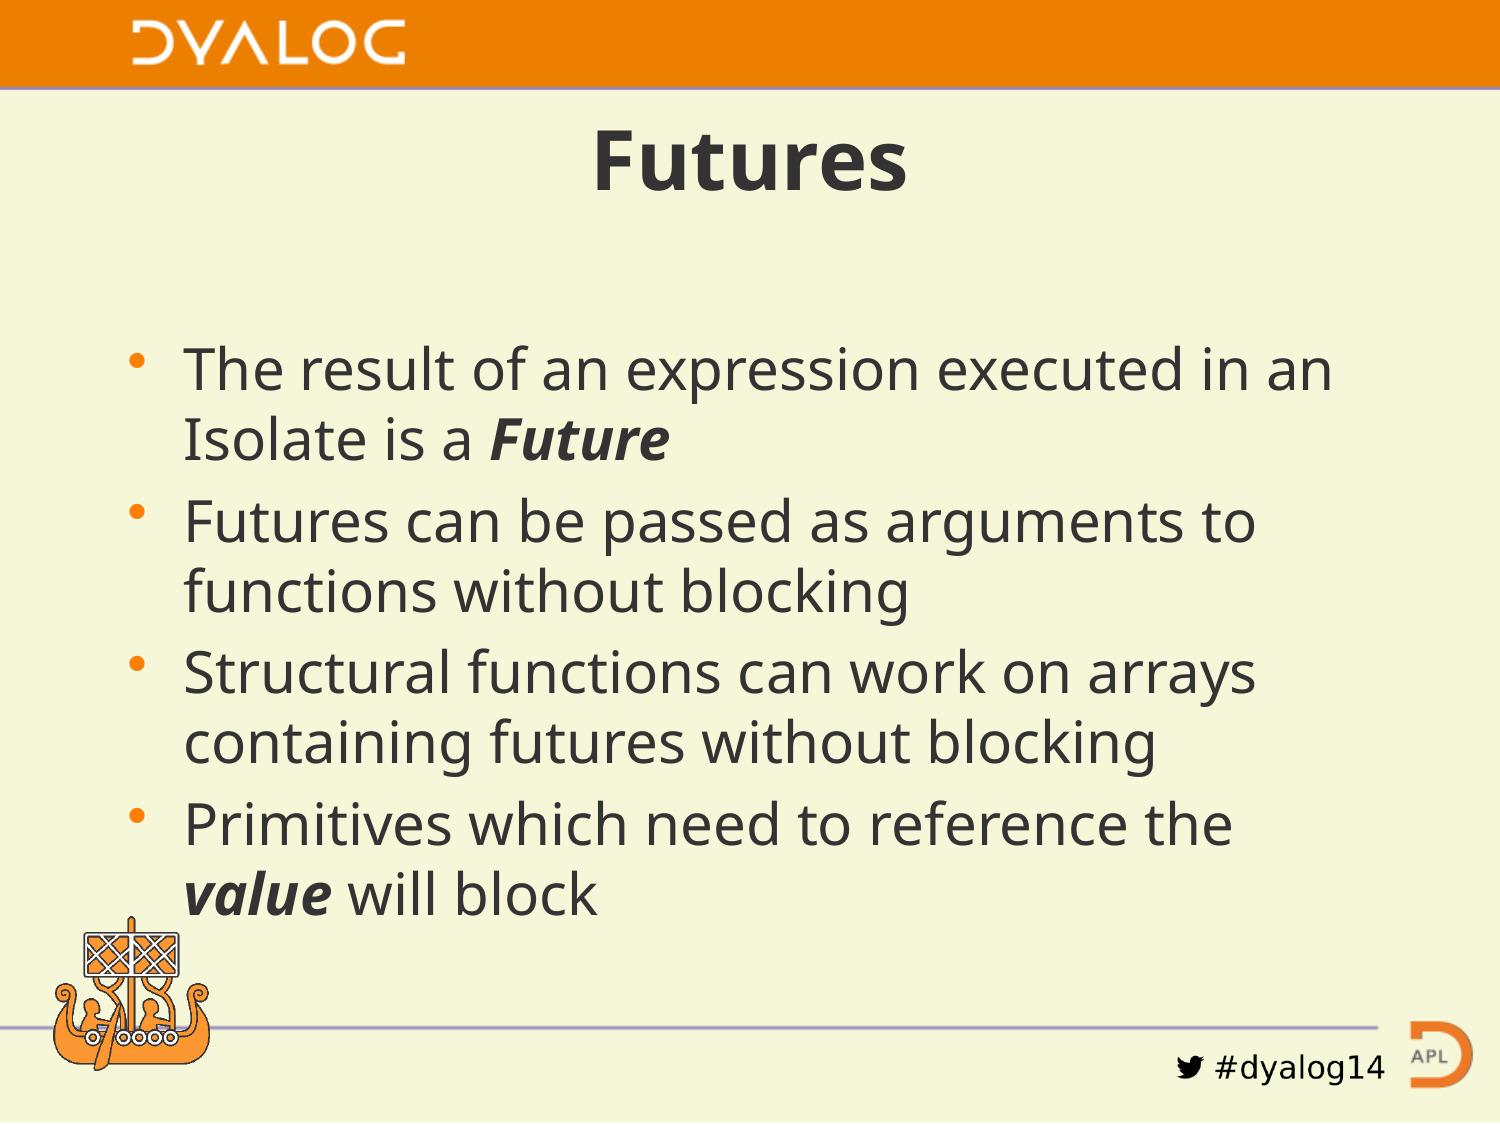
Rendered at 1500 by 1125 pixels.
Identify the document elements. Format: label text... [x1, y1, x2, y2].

picture [0, 0, 1500, 1123]
title Futures [112, 99, 1388, 288]
list The result of an expression executed in an Isolate is a Future Futures can be passed as arguments to functions without blocking Structural functions can work on arrays containing futures without blocking Primitives which need to reference the value will block [112, 324, 1388, 1000]
